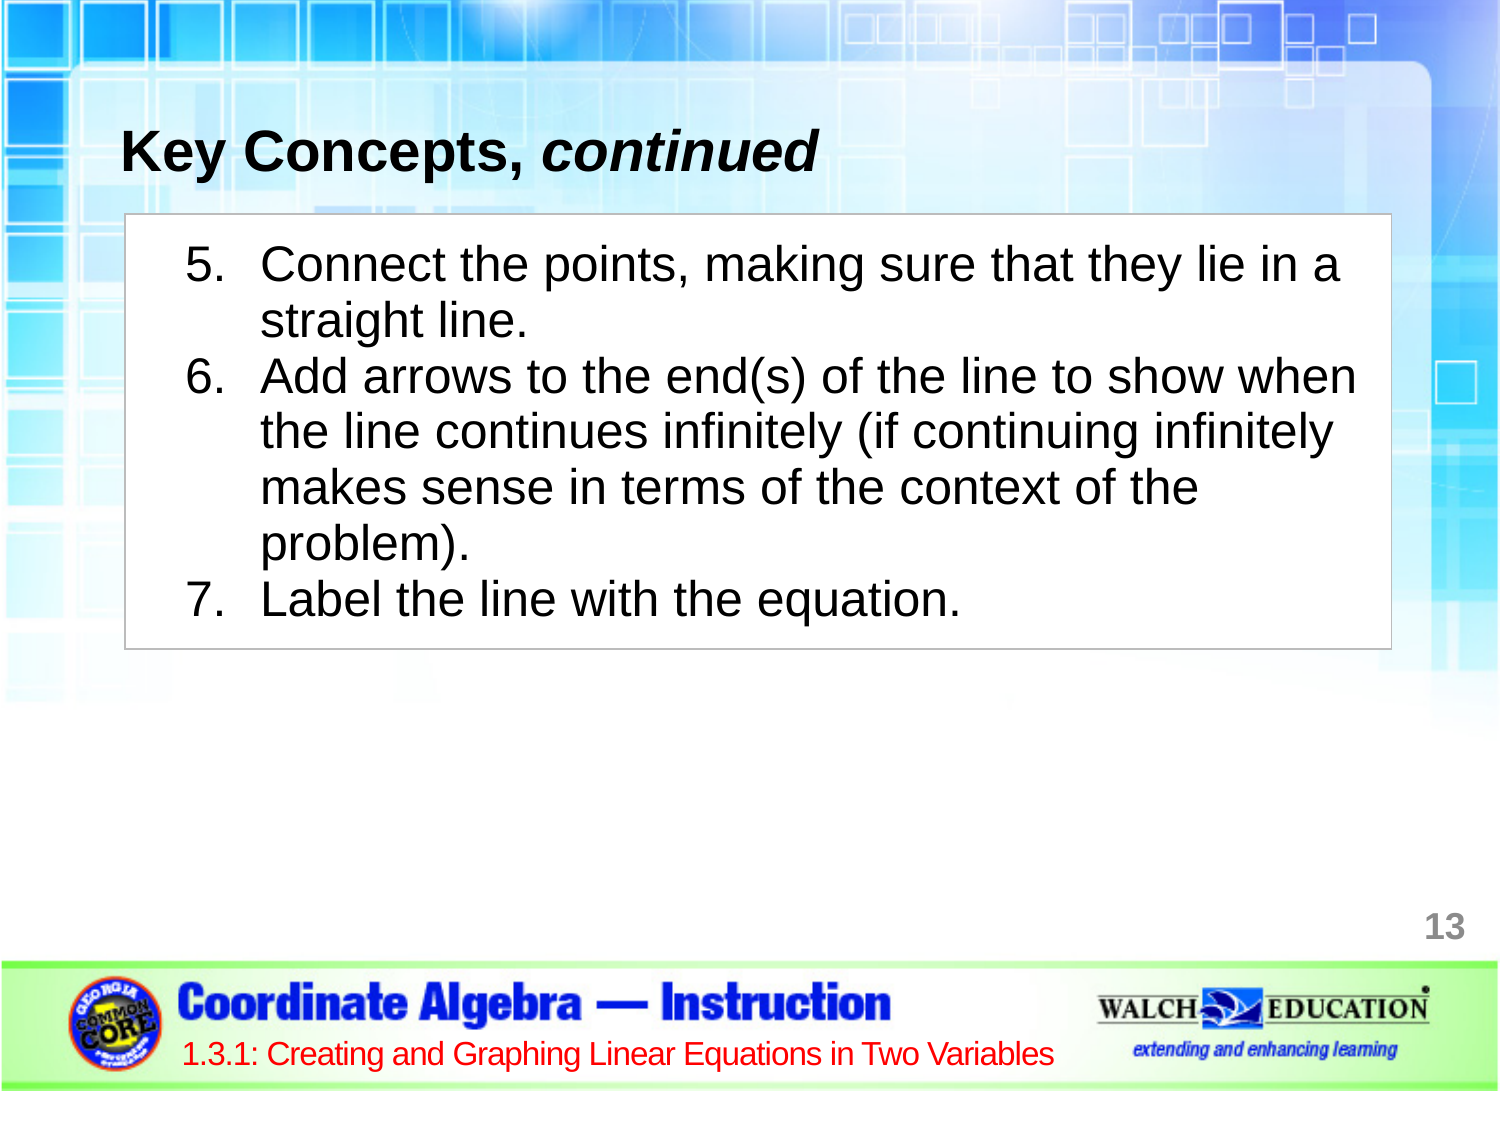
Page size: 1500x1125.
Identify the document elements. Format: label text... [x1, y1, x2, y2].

slide_number 13 [1361, 901, 1481, 949]
table_header Connect the points, making sure that they lie in a straight line. Add arrows to the end(s) of the line to show when the line continues infinitely (if continuing infinitely makes sense in terms of the context of the problem). Label the line with the equation. [126, 215, 1391, 648]
subtitle Key Concepts, continued [105, 105, 1394, 925]
list 1.3.1: Creating and Graphing Linear Equations in Two Variables [166, 1024, 1217, 1069]
picture [1, 0, 1500, 1091]
